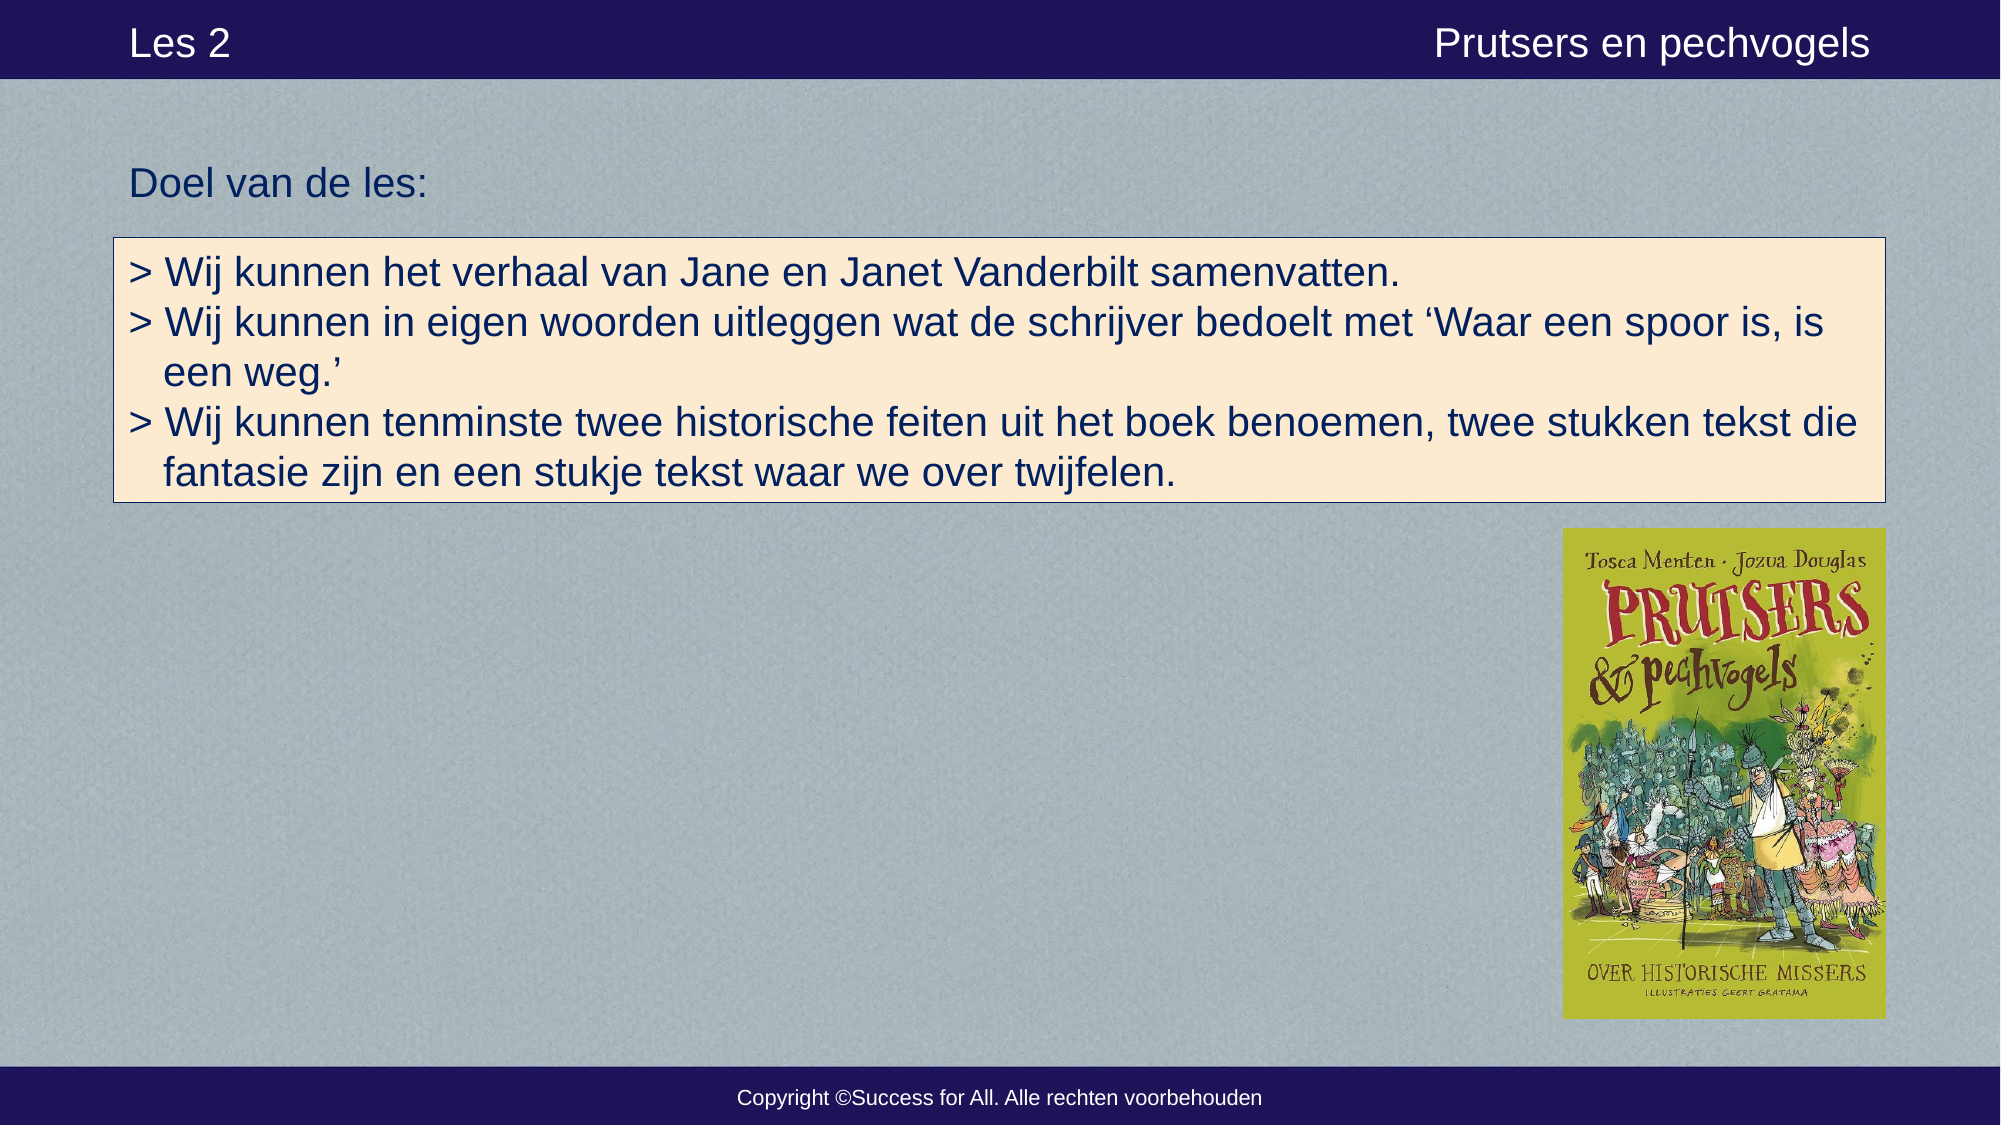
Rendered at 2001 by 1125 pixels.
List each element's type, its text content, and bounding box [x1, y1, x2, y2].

text_box > Wij kunnen het verhaal van Jane en Janet Vanderbilt samenvatten. > Wij kunnen in eigen woorden uitleggen wat de schrijver bedoelt met ‘Waar een spoor is, is een weg.’ > Wij kunnen tenminste twee historische feiten uit het boek benoemen, twee stukken tekst die fantasie zijn en een stukje tekst waar we over twijfelen. [113, 237, 1886, 503]
text_box Prutsers en pechvogels [999, 8, 1886, 73]
text_box Les 2 [114, 8, 354, 73]
picture [0, 0, 2001, 1125]
text_box Doel van de les: [113, 148, 1635, 214]
text_box Copyright ©Success for All. Alle rechten voorbehouden [0, 1076, 2000, 1125]
